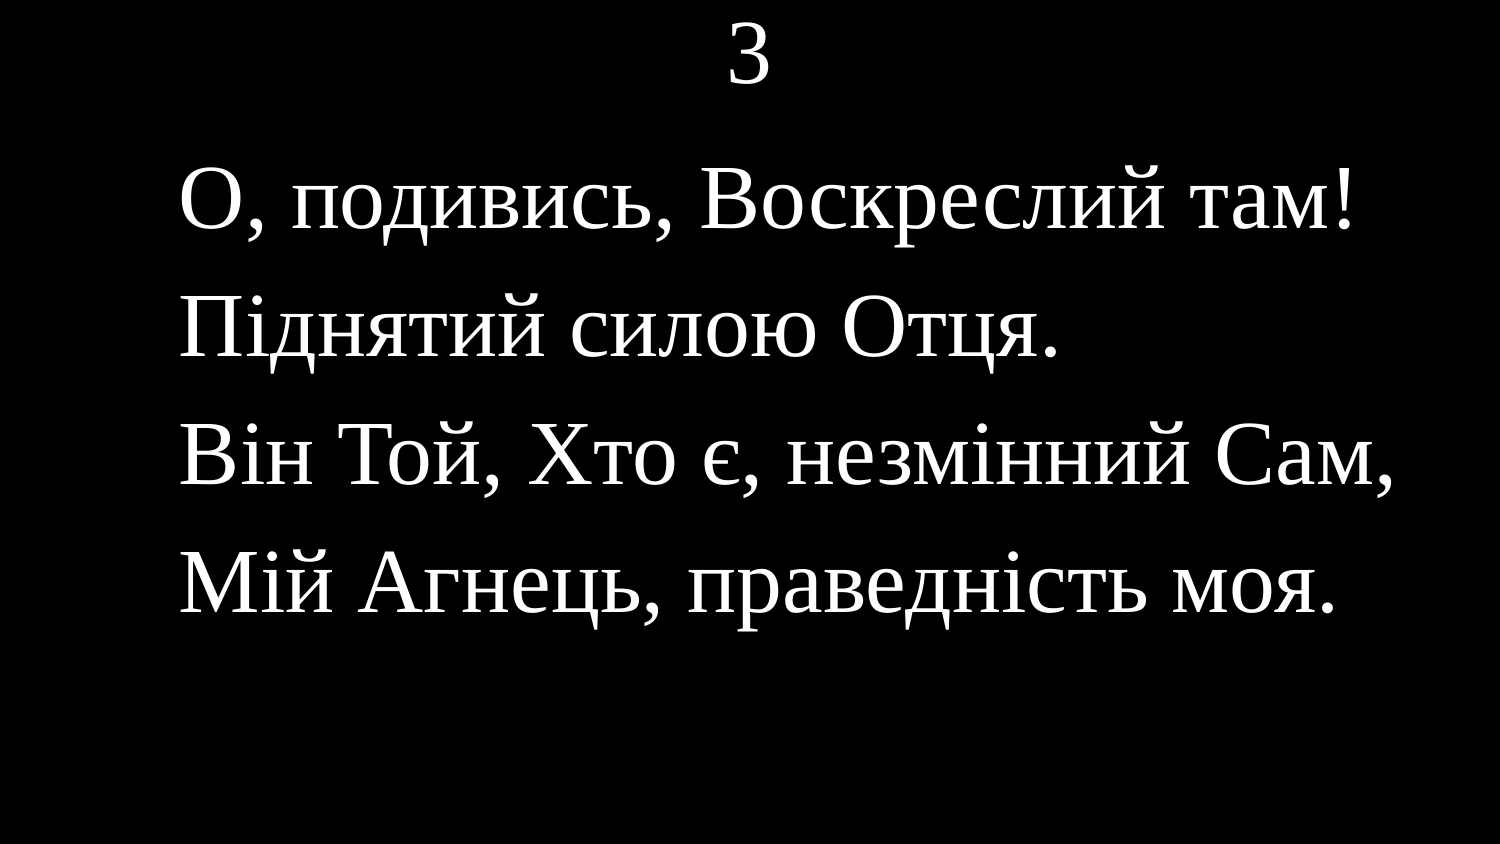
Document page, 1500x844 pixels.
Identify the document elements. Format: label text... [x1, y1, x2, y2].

title 3 [74, 0, 1426, 94]
list О, подивись, Воскреслий там! Піднятий силою Отця. Він Той, Хто є, незмінний Сам, Мій Агнець, праведність моя. [163, 128, 1500, 716]
